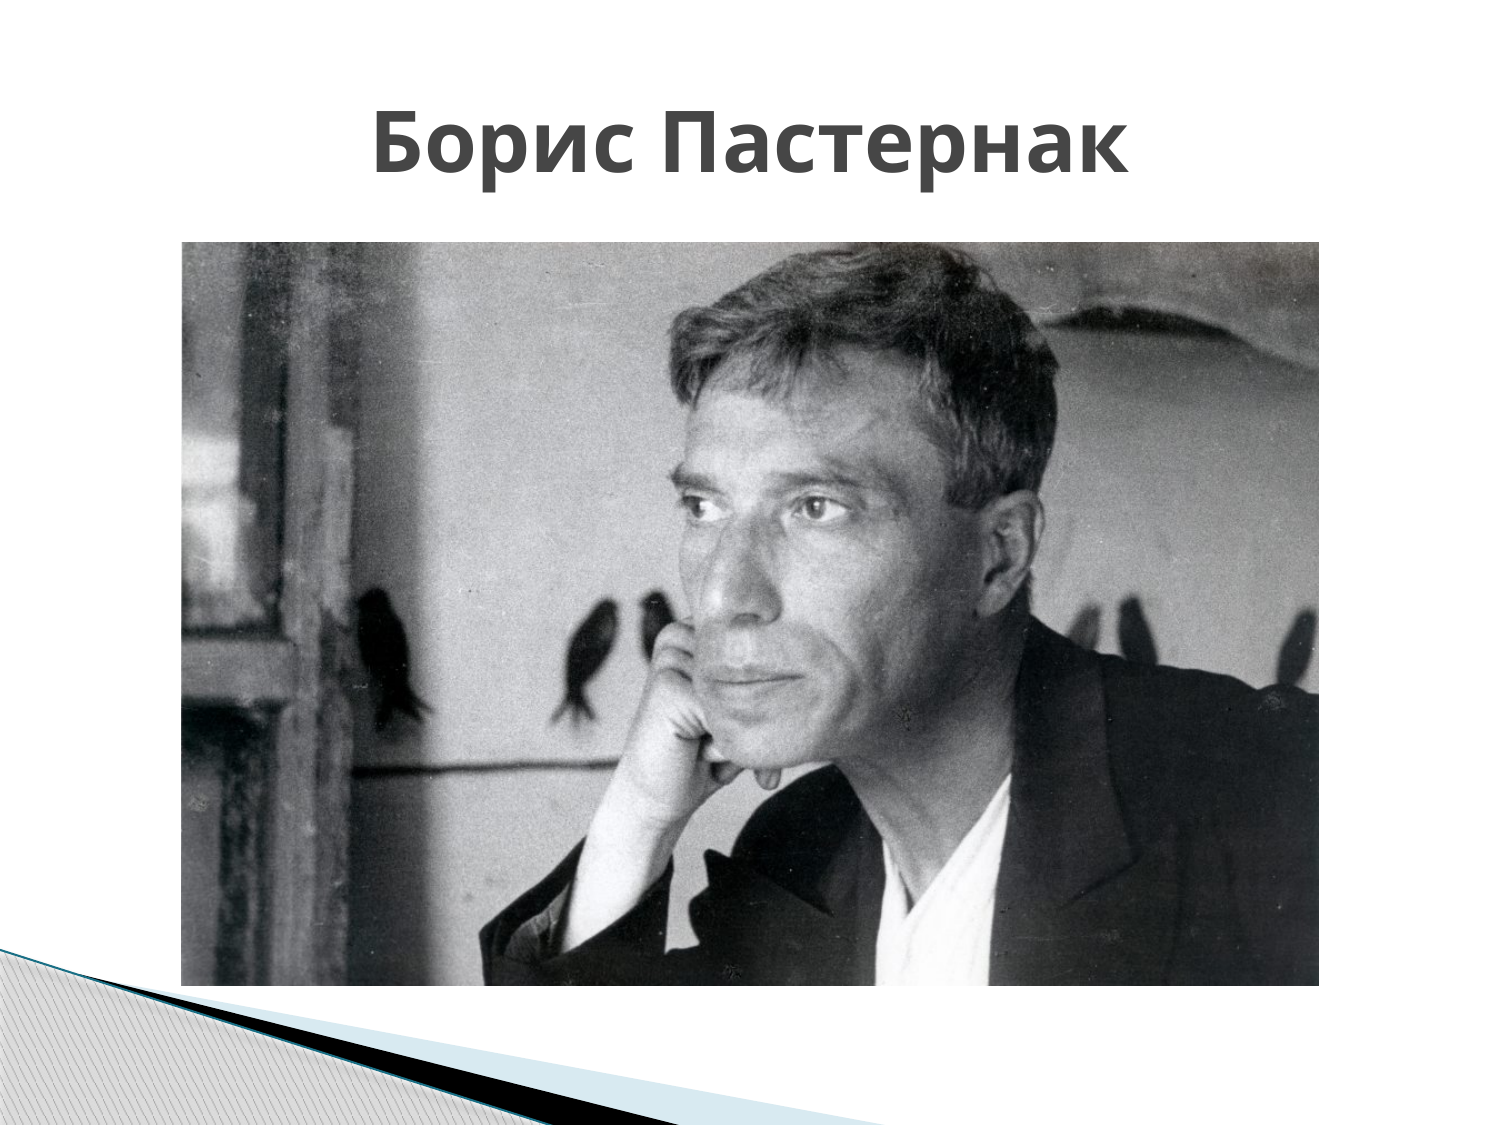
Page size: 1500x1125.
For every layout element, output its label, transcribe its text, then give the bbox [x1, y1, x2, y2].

title Борис Пастернак [75, 45, 1425, 233]
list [181, 242, 1319, 986]
